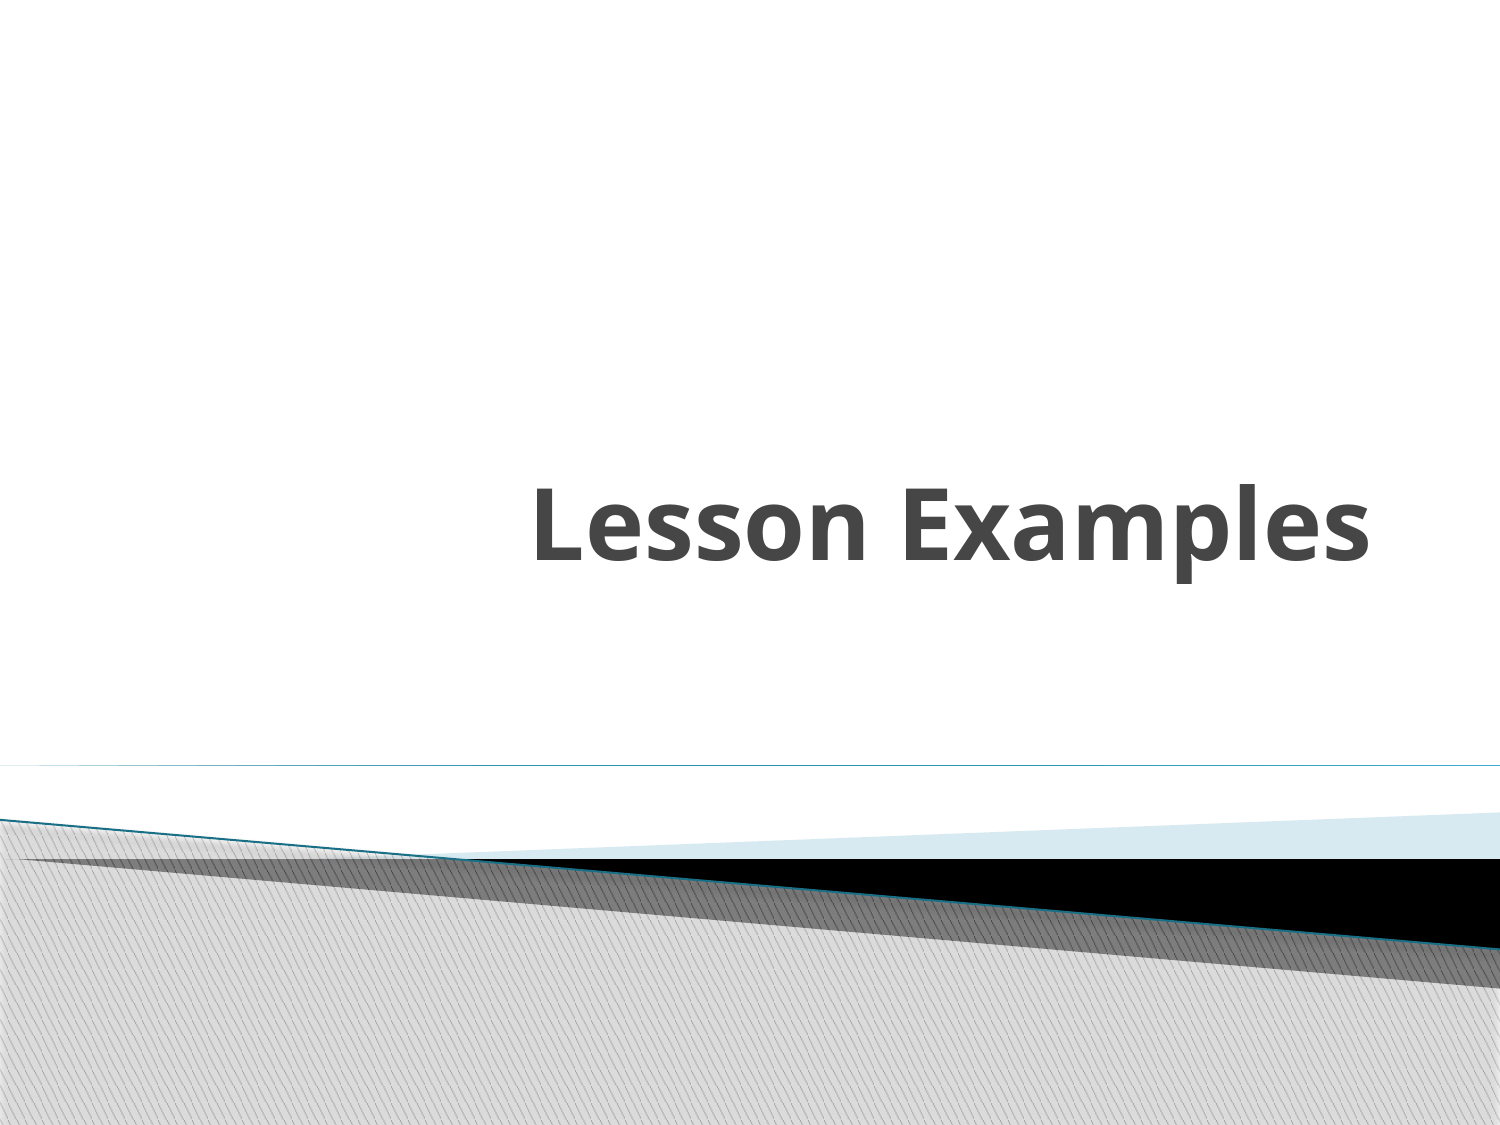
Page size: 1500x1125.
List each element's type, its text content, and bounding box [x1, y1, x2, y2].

picture [5, 859, 1500, 989]
title Lesson Examples [112, 287, 1388, 588]
